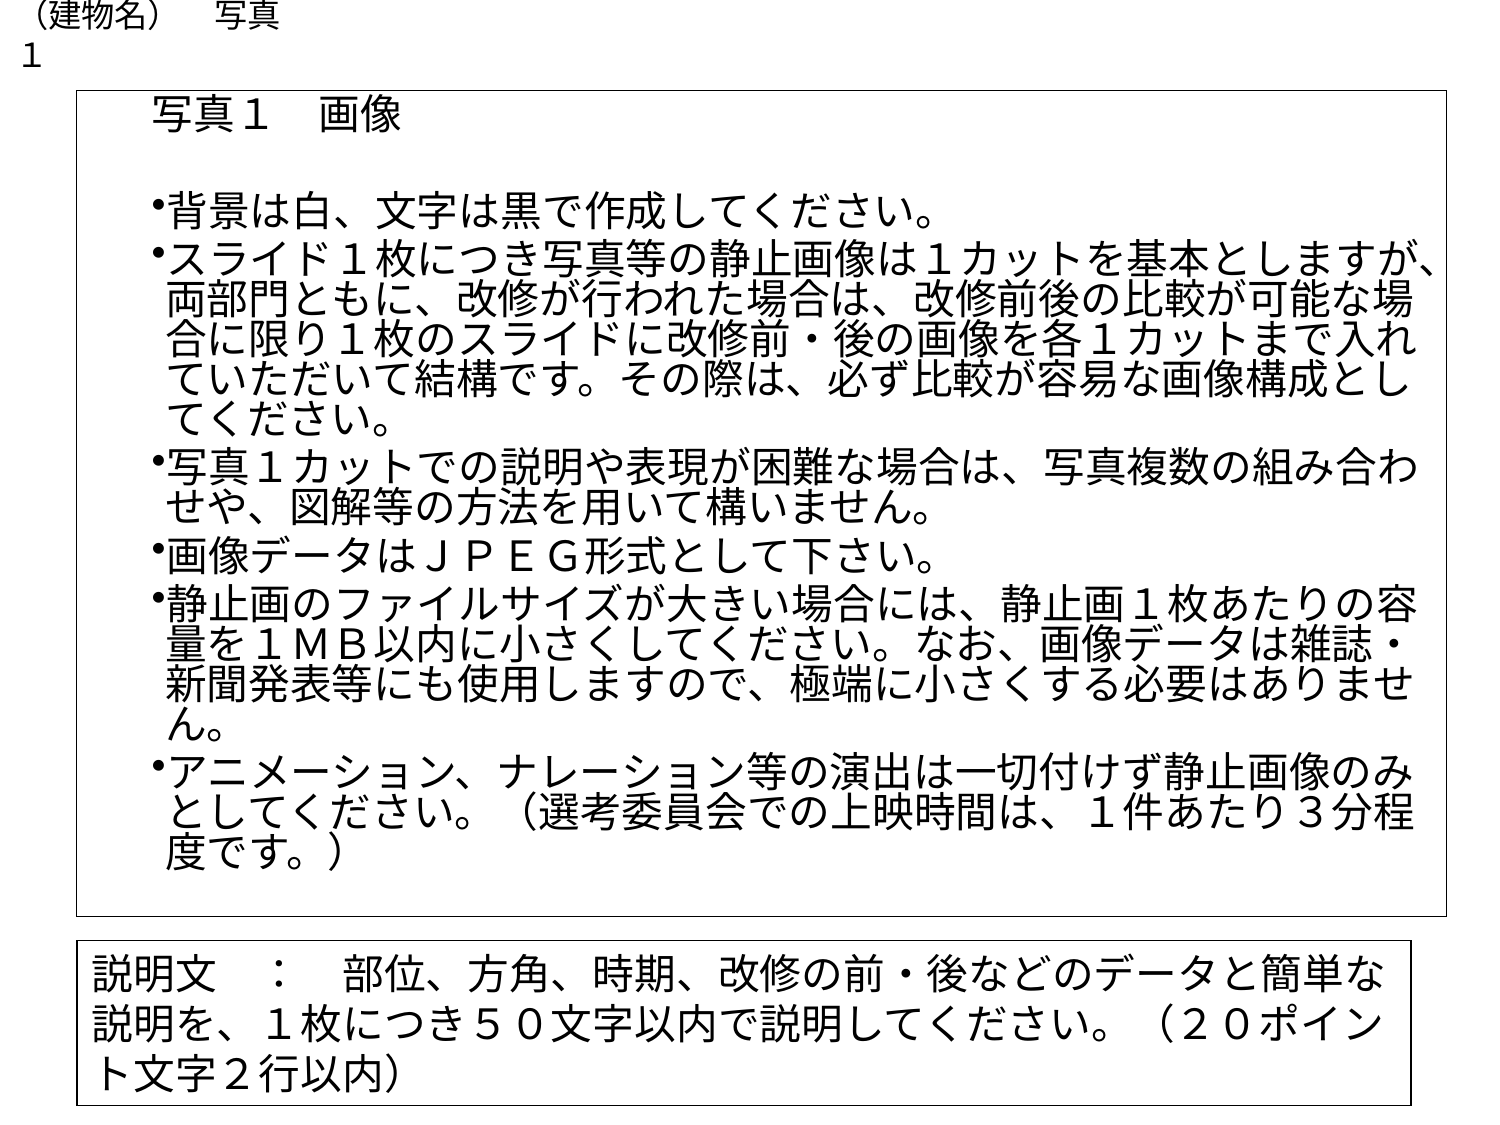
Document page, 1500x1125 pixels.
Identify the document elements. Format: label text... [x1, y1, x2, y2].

title （建物名） 写真１ [0, 0, 309, 69]
list 写真１ 画像 背景は白、文字は黒で作成してください。 スライド１枚につき写真等の静止画像は１カットを基本としますが、両部門ともに、改修が行われた場合は、改修前後の比較が可能な場合に限り１枚のスライドに改修前・後の画像を各１カットまで入れていただいて結構です。その際は、必ず比較が容易な画像構成としてください。 写真１カットでの説明や表現が困難な場合は、写真複数の組み合わせや、図解等の方法を用いて構いません。 画像データはＪＰＥＧ形式として下さい。 静止画のファイルサイズが大きい場合には、静止画１枚あたりの容量を１ＭＢ以内に小さくしてください。なお、画像データは雑誌・新聞発表等にも使用しますので、極端に小さくする必要はありません。 アニメーション、ナレーション等の演出は一切付けず静止画像のみとしてください。（選考委員会での上映時間は、１件あたり３分程度です。） [76, 90, 1447, 917]
text_box 説明文 ： 部位、方角、時期、改修の前・後などのデータと簡単な説明を、１枚につき５０文字以内で説明してください。（２０ポイント文字２行以内） [76, 940, 1412, 1106]
